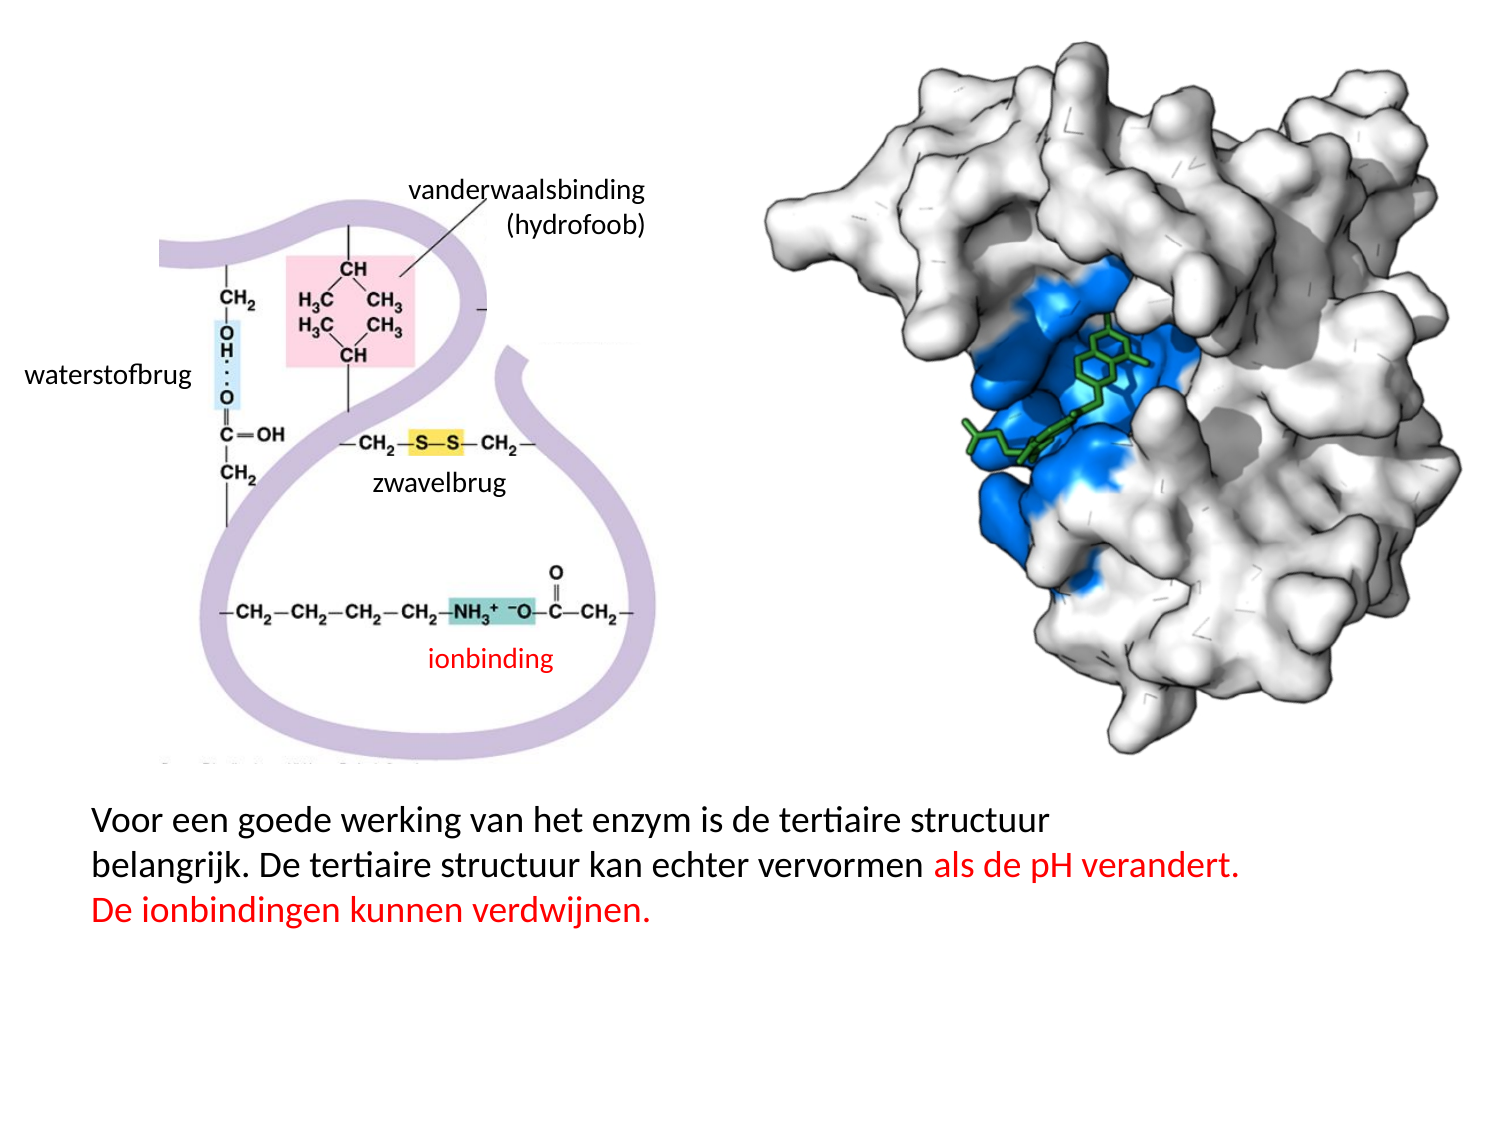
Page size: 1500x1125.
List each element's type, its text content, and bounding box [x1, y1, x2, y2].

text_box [9, 163, 677, 764]
text_box Voor een goede werking van het enzym is de tertiaire structuur belangrijk. De tertiaire structuur kan echter vervormen als de pH verandert. De ionbindingen kunnen verdwijnen. [76, 787, 1265, 983]
picture [708, 0, 1500, 787]
